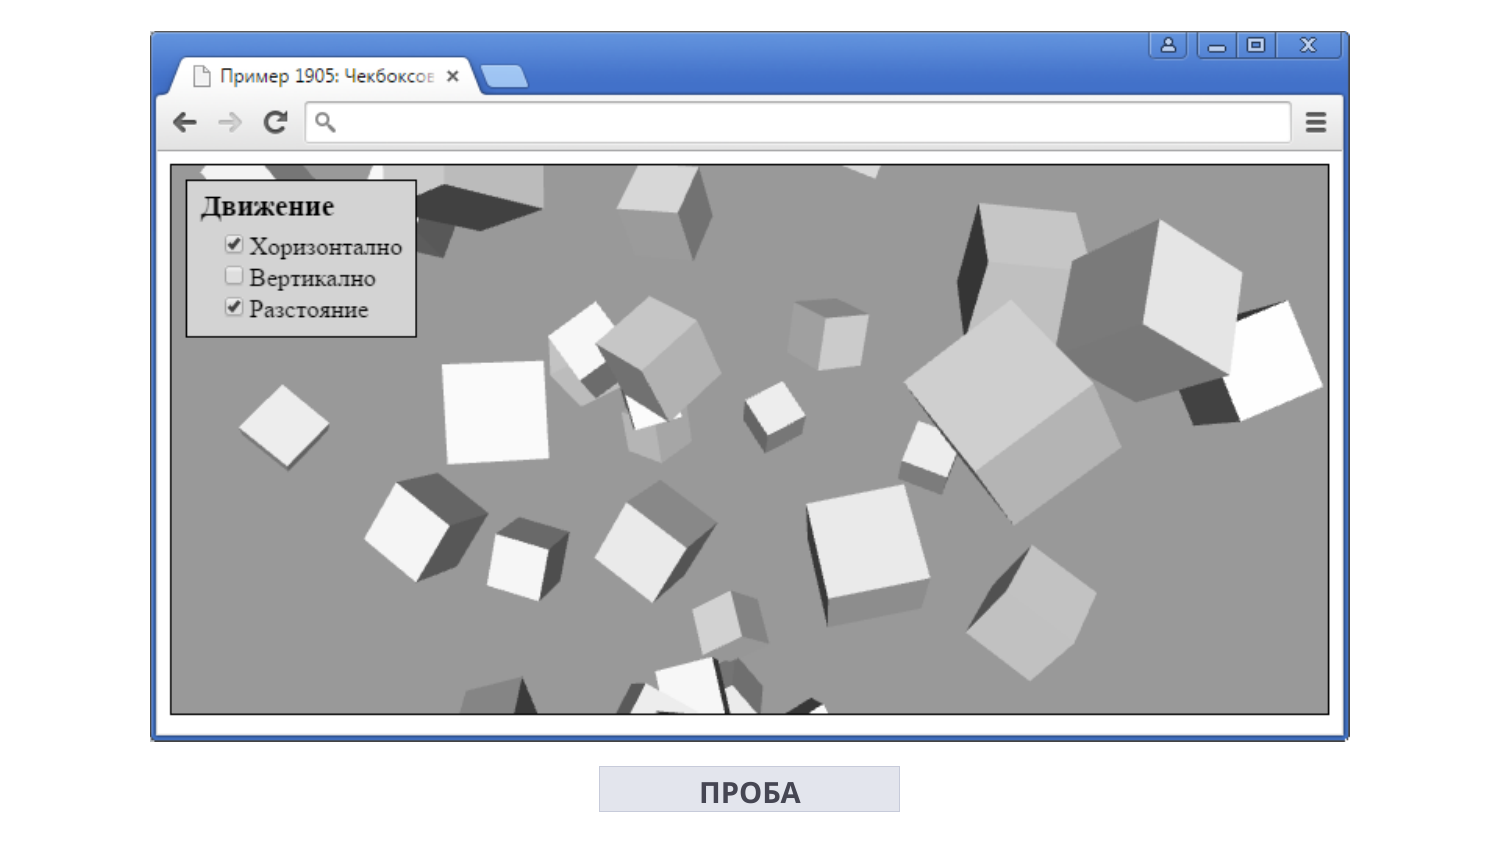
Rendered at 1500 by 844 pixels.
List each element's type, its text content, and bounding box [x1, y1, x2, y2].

picture [149, 31, 1351, 742]
text_box ПРОБА [599, 766, 900, 812]
